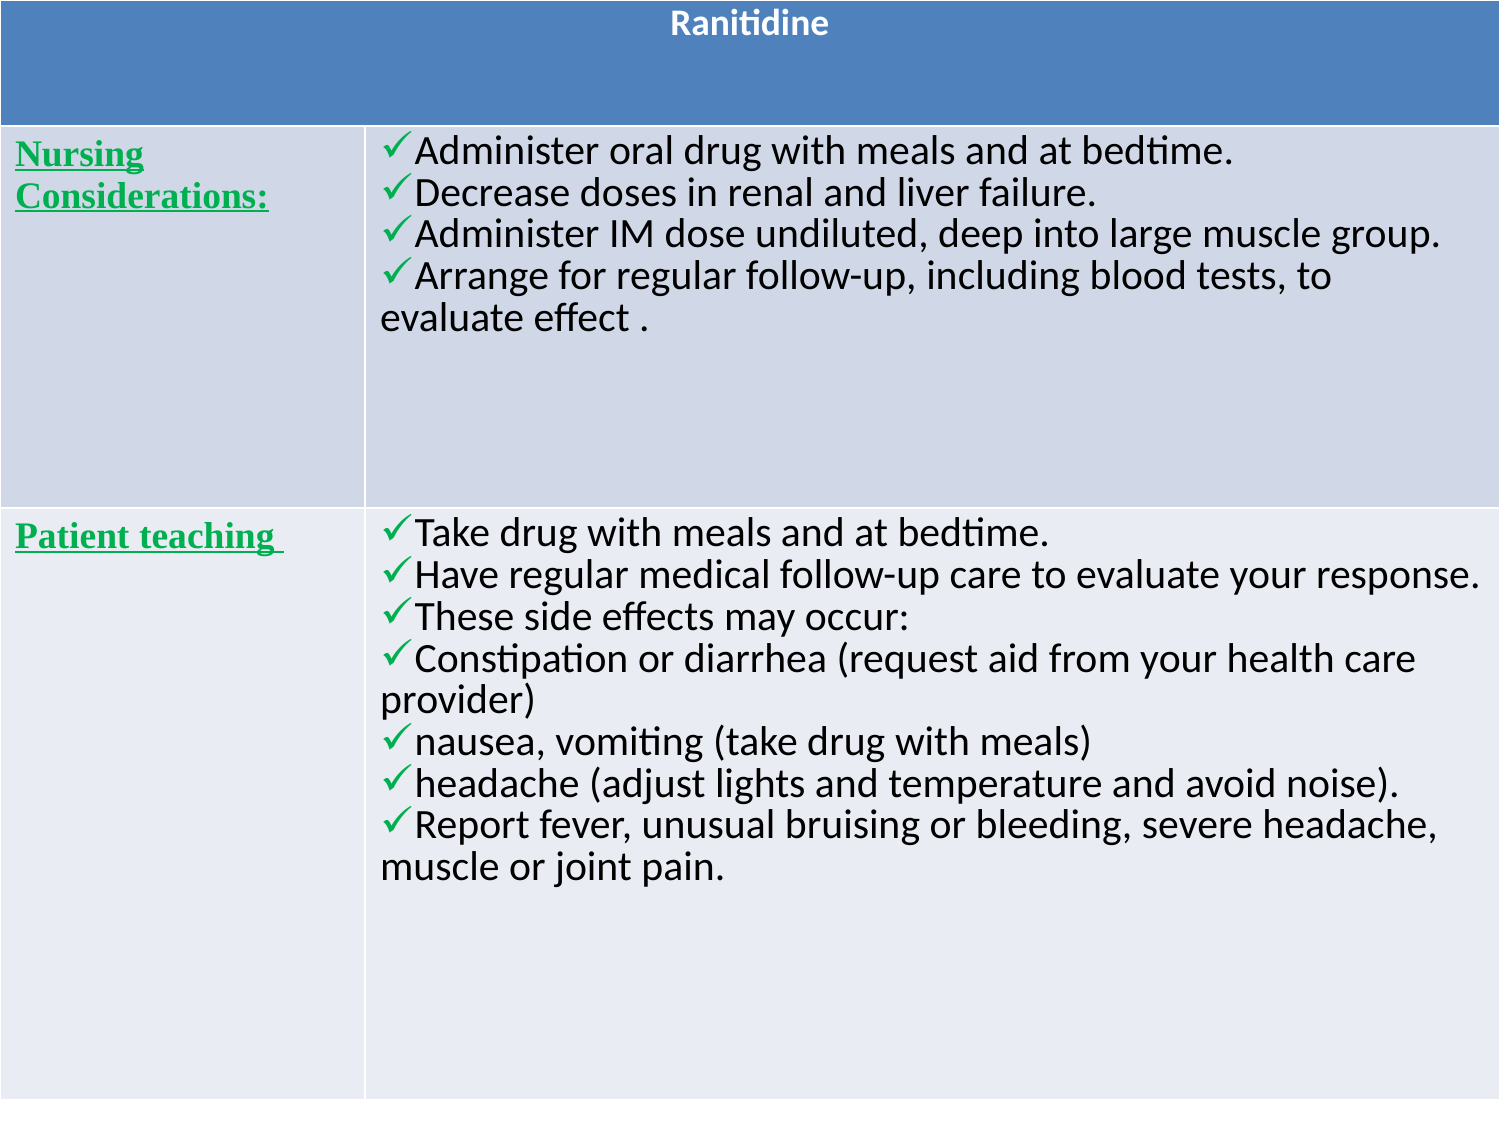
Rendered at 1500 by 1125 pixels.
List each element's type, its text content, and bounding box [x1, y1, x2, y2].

table_header Ranitidine [1, 1, 1499, 125]
table_cell Patient teaching [1, 509, 364, 1099]
table_cell Administer oral drug with meals and at bedtime. Decrease doses in renal and liver failure. Administer IM dose undiluted, deep into large muscle group. Arrange for regular follow-up, including blood tests, to evaluate effect . [366, 127, 1499, 507]
table_cell Take drug with meals and at bedtime. Have regular medical follow-up care to evaluate your response. These side effects may occur: Constipation or diarrhea (request aid from your health care provider) nausea, vomiting (take drug with meals) headache (adjust lights and temperature and avoid noise). Report fever, unusual bruising or bleeding, severe headache, muscle or joint pain. [366, 509, 1499, 1099]
table_cell Nursing Considerations: [1, 127, 364, 507]
